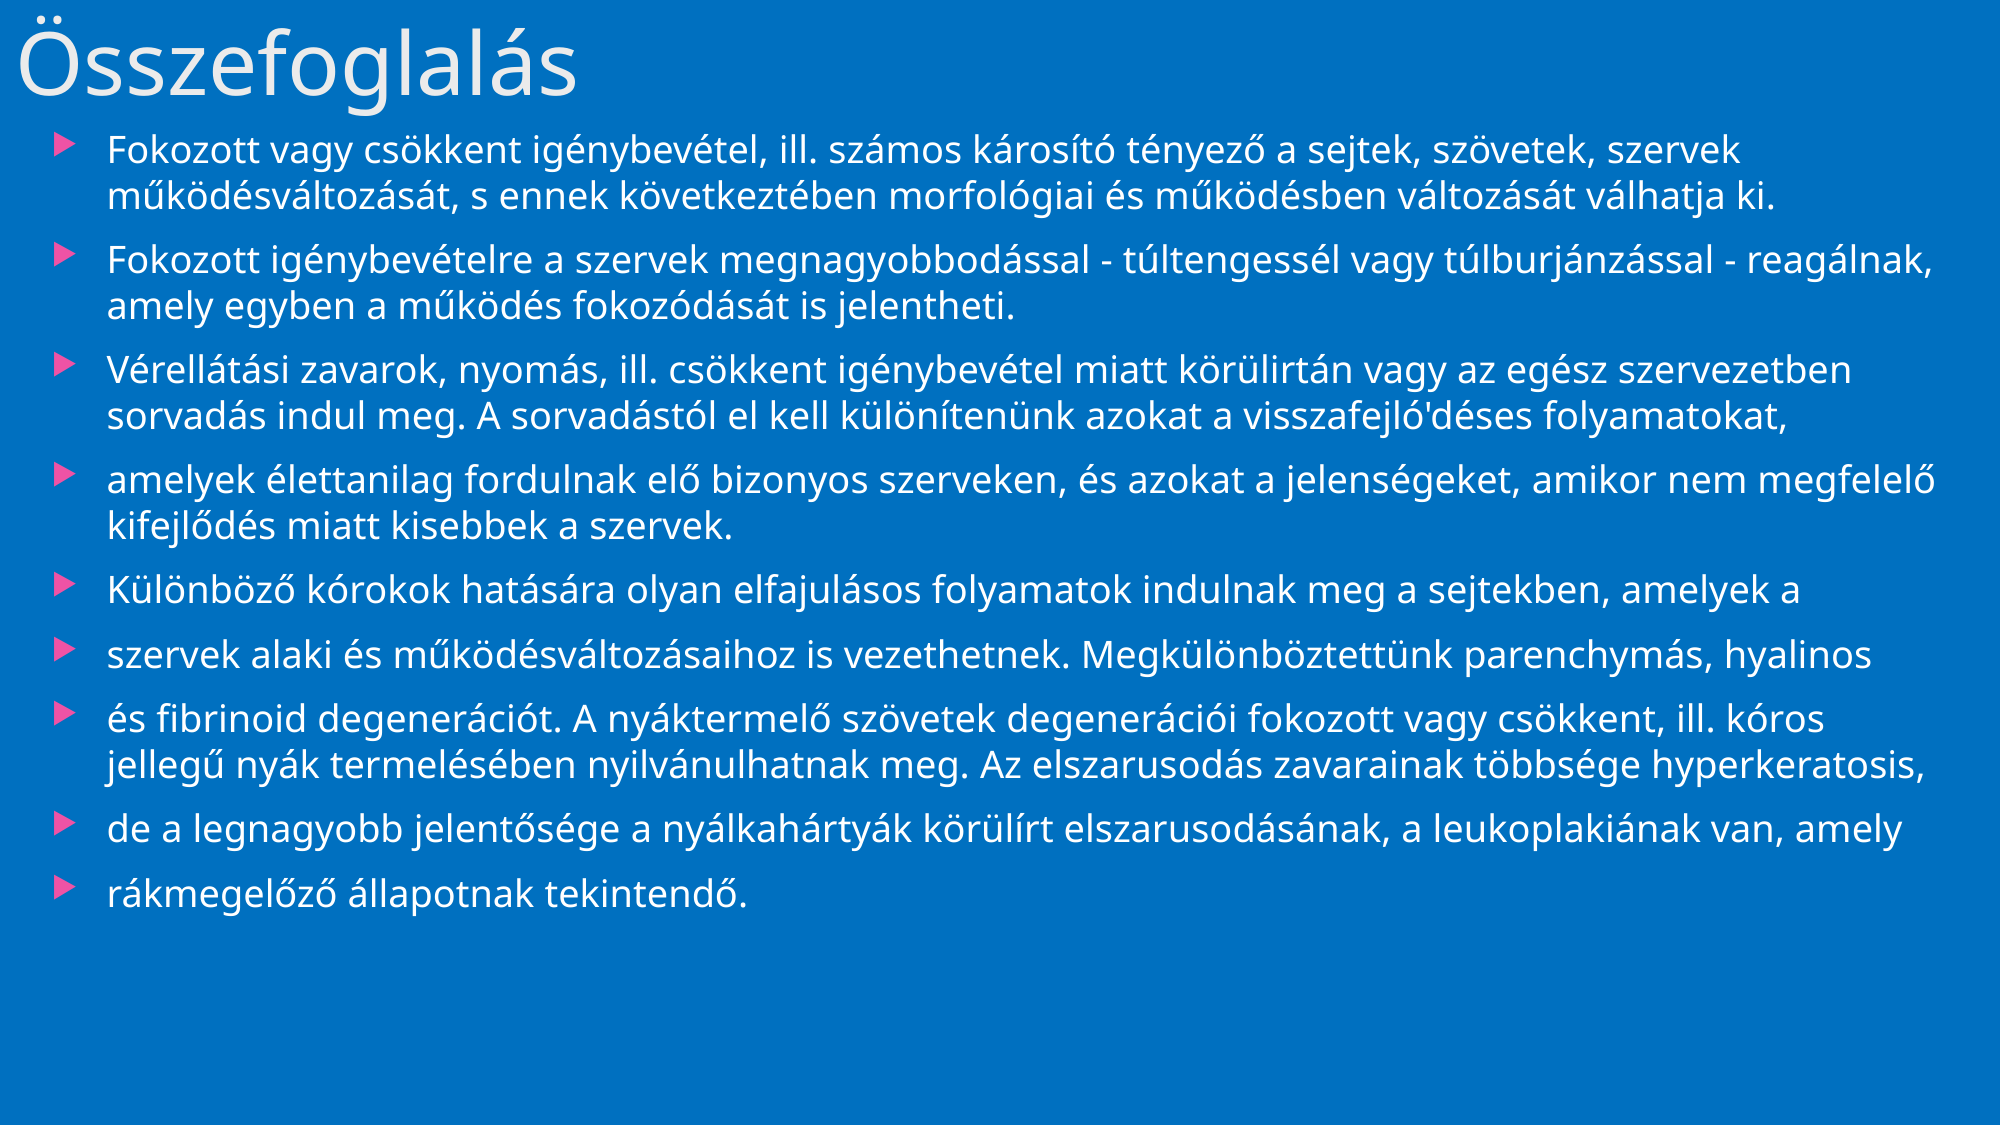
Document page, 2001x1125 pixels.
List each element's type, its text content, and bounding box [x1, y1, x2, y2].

list Fokozott vagy csökkent igénybevétel, ill. számos károsító tényező a sejtek, szövetek, szervek működésváltozását, s ennek következtében morfológiai és működésben változását válhatja ki. Fokozott igénybevételre a szervek megnagyobbodással - túltengessél vagy túlburjánzással - reagálnak, amely egyben a működés fokozódását is jelentheti. Vérellátási zavarok, nyomás, ill. csökkent igénybevétel miatt körülirtán vagy az egész szervezetben sorvadás indul meg. A sorvadástól el kell különítenünk azokat a visszafejló'déses folyamatokat, amelyek élettanilag fordulnak elő bizonyos szerveken, és azokat a jelenségeket, amikor nem megfelelő kifejlődés miatt kisebbek a szervek. Különböző kórokok hatására olyan elfajulásos folyamatok indulnak meg a sejtekben, amelyek a szervek alaki és működésváltozásaihoz is vezethetnek. Megkülönböztettünk parenchymás, hyalinos és fibrinoid degenerációt. A nyáktermelő szövetek degenerációi fokozott vagy csökkent, ill. kóros jellegű nyák termelésében nyilvánulhatnak meg. Az elszarusodás zavarainak többsége hyperkeratosis, de a legnagyobb jelentősége a nyálkahártyák körülírt elszarusodásának, a leukoplakiának van, amely rákmegelőző állapotnak tekintendő. [36, 118, 1960, 1105]
title Összefoglalás [0, 0, 1543, 119]
